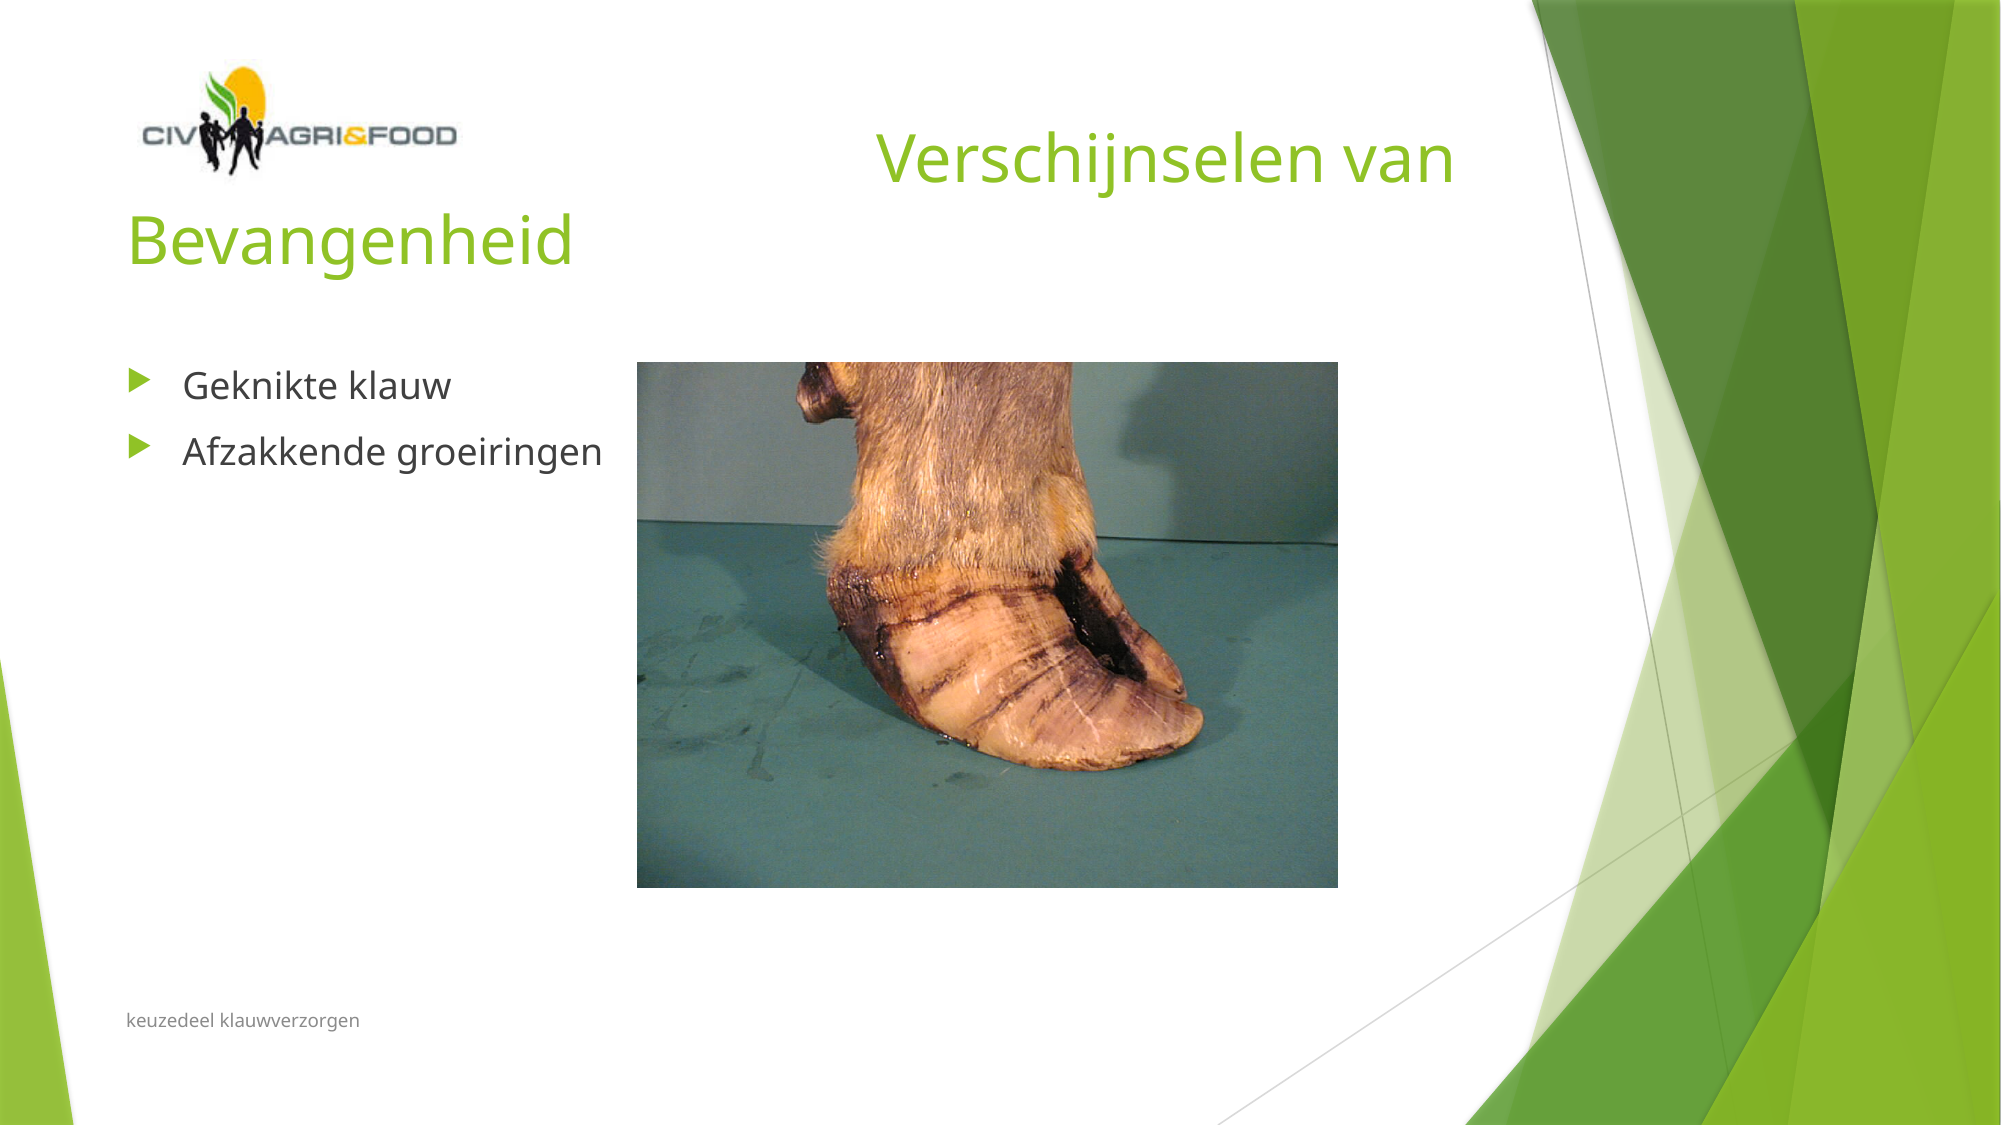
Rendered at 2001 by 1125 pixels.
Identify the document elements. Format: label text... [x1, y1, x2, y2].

title Verschijnselen van Bevangenheid [111, 99, 1522, 317]
footer keuzedeel klauwverzorgen [111, 991, 1145, 1051]
list Geknikte klauw Afzakkende groeiringen [111, 354, 1522, 992]
picture [137, 59, 463, 99]
picture [636, 362, 1338, 888]
